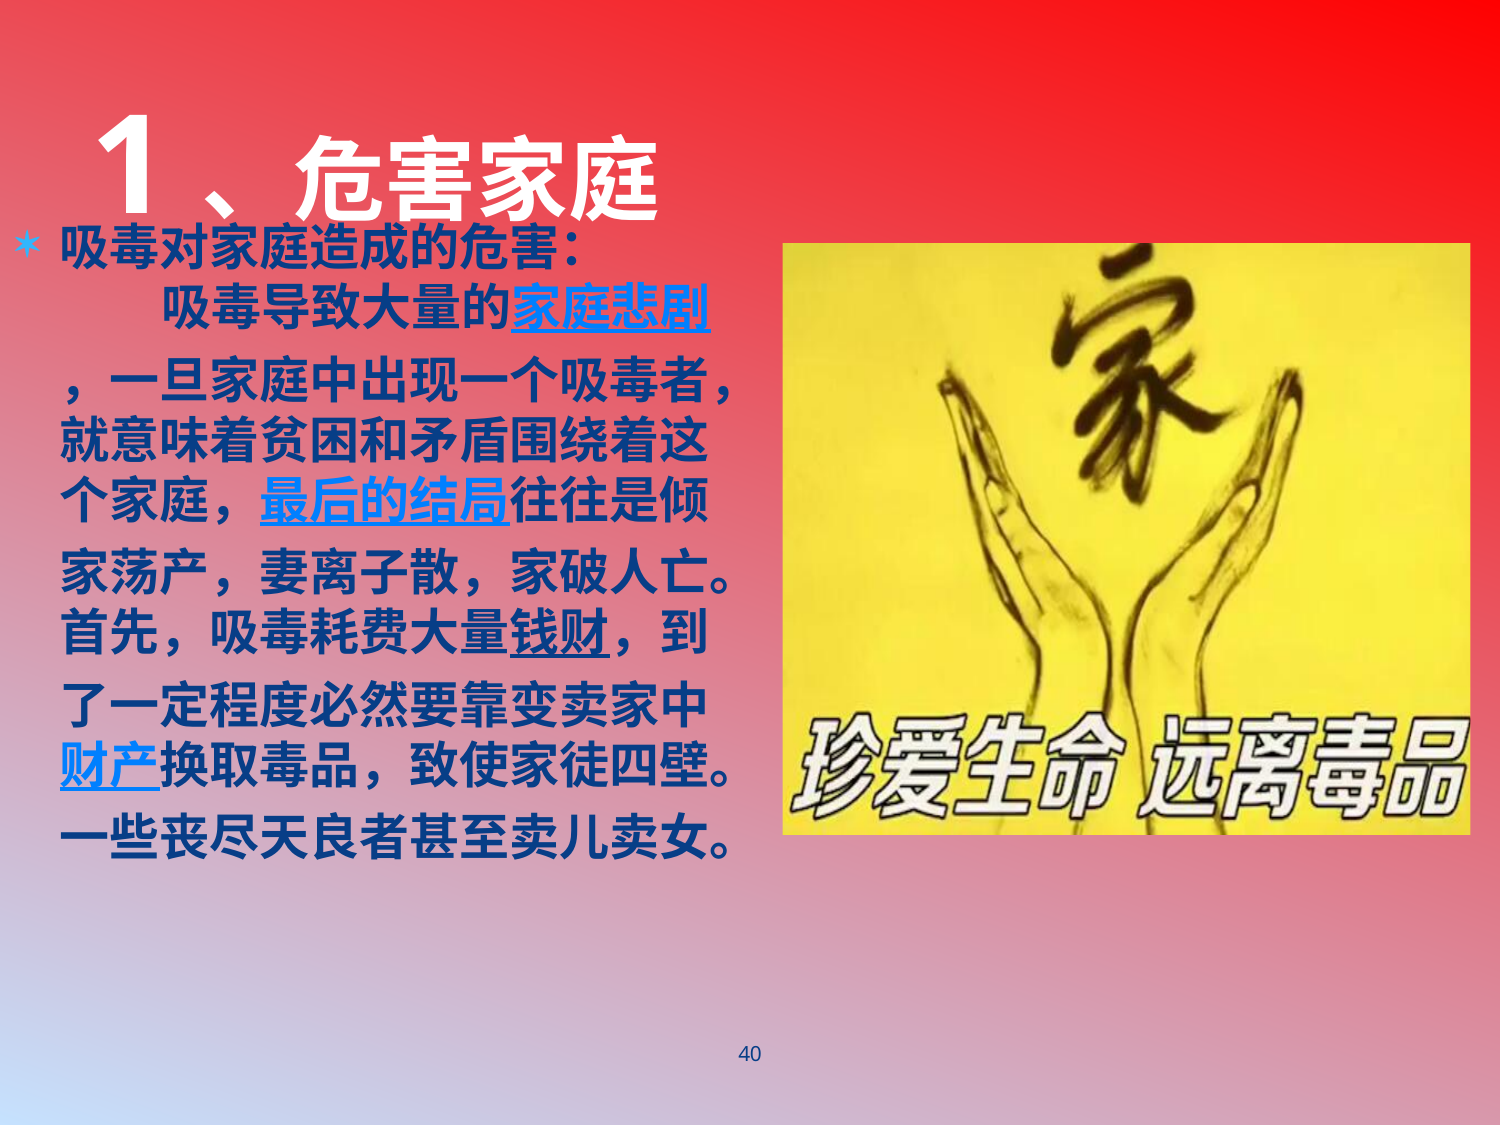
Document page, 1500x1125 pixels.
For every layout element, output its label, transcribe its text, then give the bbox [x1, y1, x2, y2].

picture [782, 243, 1471, 835]
slide_number 40 [654, 1025, 846, 1086]
list 吸毒对家庭造成的危害： 吸毒导致大量的家庭悲剧，一旦家庭中出现一个吸毒者，就意味着贫困和矛盾围绕着这个家庭，最后的结局往往是倾家荡产，妻离子散，家破人亡。首先，吸毒耗费大量钱财，到了一定程度必然要靠变卖家中财产换取毒品，致使家徒四壁。一些丧尽天良者甚至卖儿卖女。 [0, 207, 739, 1059]
title 1、危害家庭 [74, 55, 1426, 262]
